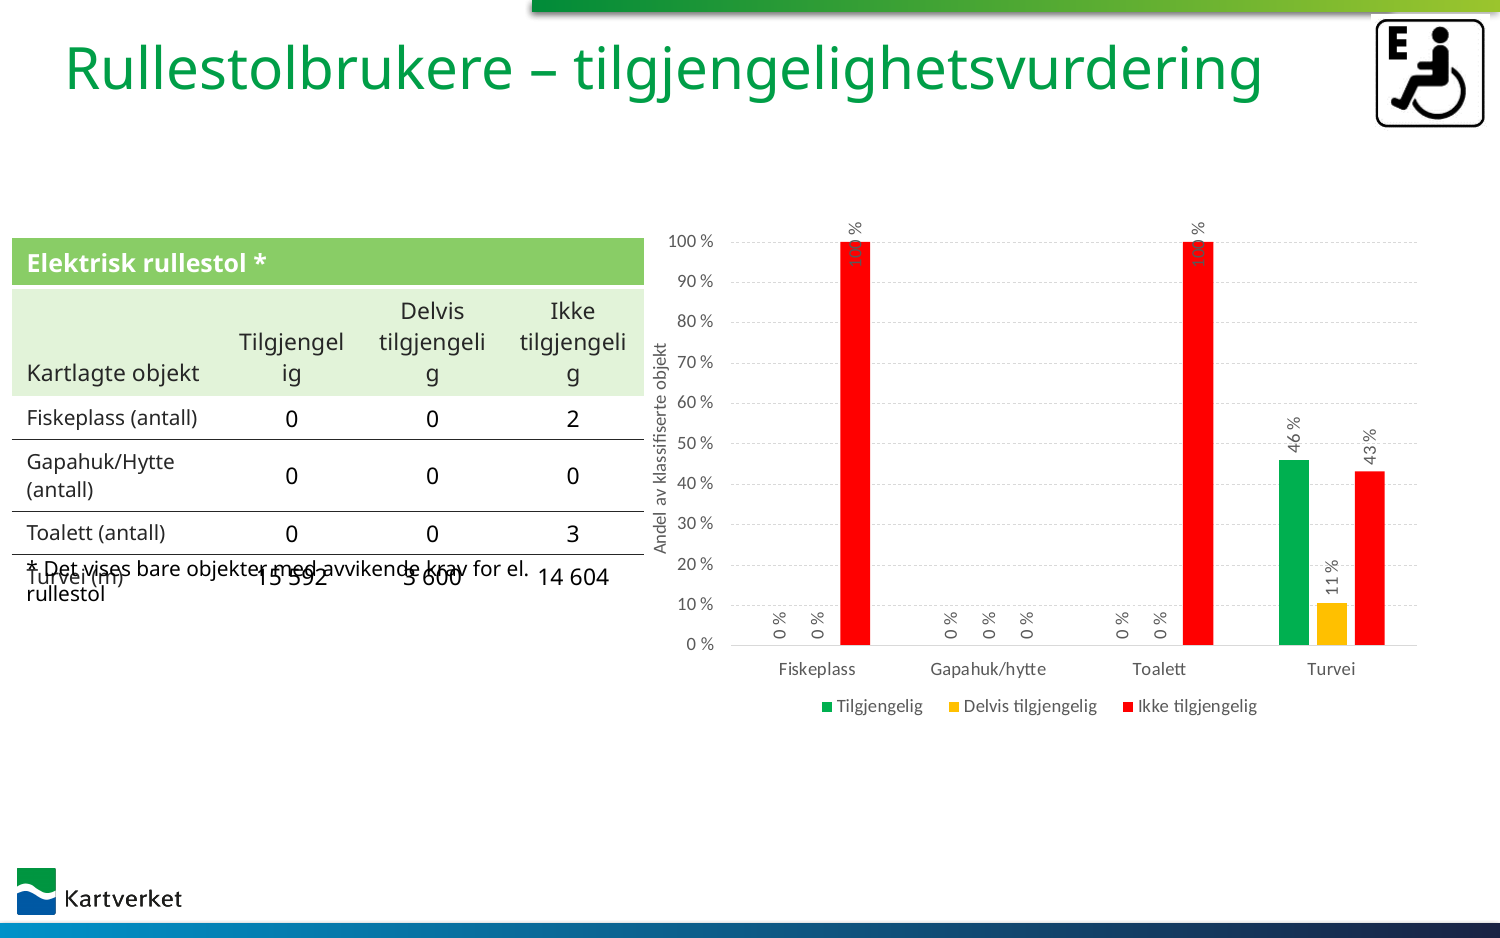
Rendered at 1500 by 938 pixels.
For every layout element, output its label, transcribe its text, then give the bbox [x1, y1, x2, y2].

table_cell Toalett (antall) [12, 512, 222, 548]
picture [643, 218, 1428, 728]
table_cell 0 [503, 440, 638, 511]
table_cell 14 604 [597, 555, 638, 598]
table_cell Delvis tilgjengelig [362, 289, 503, 396]
text_box * Det vises bare objekter med avvikende krav for el. rullestol [11, 548, 597, 613]
table_cell 0 [362, 512, 503, 548]
table_cell 3 [503, 512, 638, 554]
table_cell 0 [222, 396, 362, 439]
table_cell 0 [362, 396, 503, 439]
text_box Rullestolbrukere – tilgjengelighetsvurdering [49, 12, 1372, 109]
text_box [1371, 13, 1491, 133]
table_cell 0 [222, 512, 362, 548]
table_cell 0 [362, 440, 503, 511]
table_cell Fiskeplass (antall) [12, 396, 222, 439]
table_cell Gapahuk/Hytte (antall) [12, 440, 222, 511]
table_cell 2 [503, 396, 638, 439]
table_header Elektrisk rullestol * [12, 238, 638, 285]
table_cell Ikke tilgjengelig [503, 289, 638, 396]
table_cell Tilgjengelig [222, 289, 362, 396]
table_cell Kartlagte objekt [12, 289, 222, 396]
table_cell 0 [222, 440, 362, 511]
